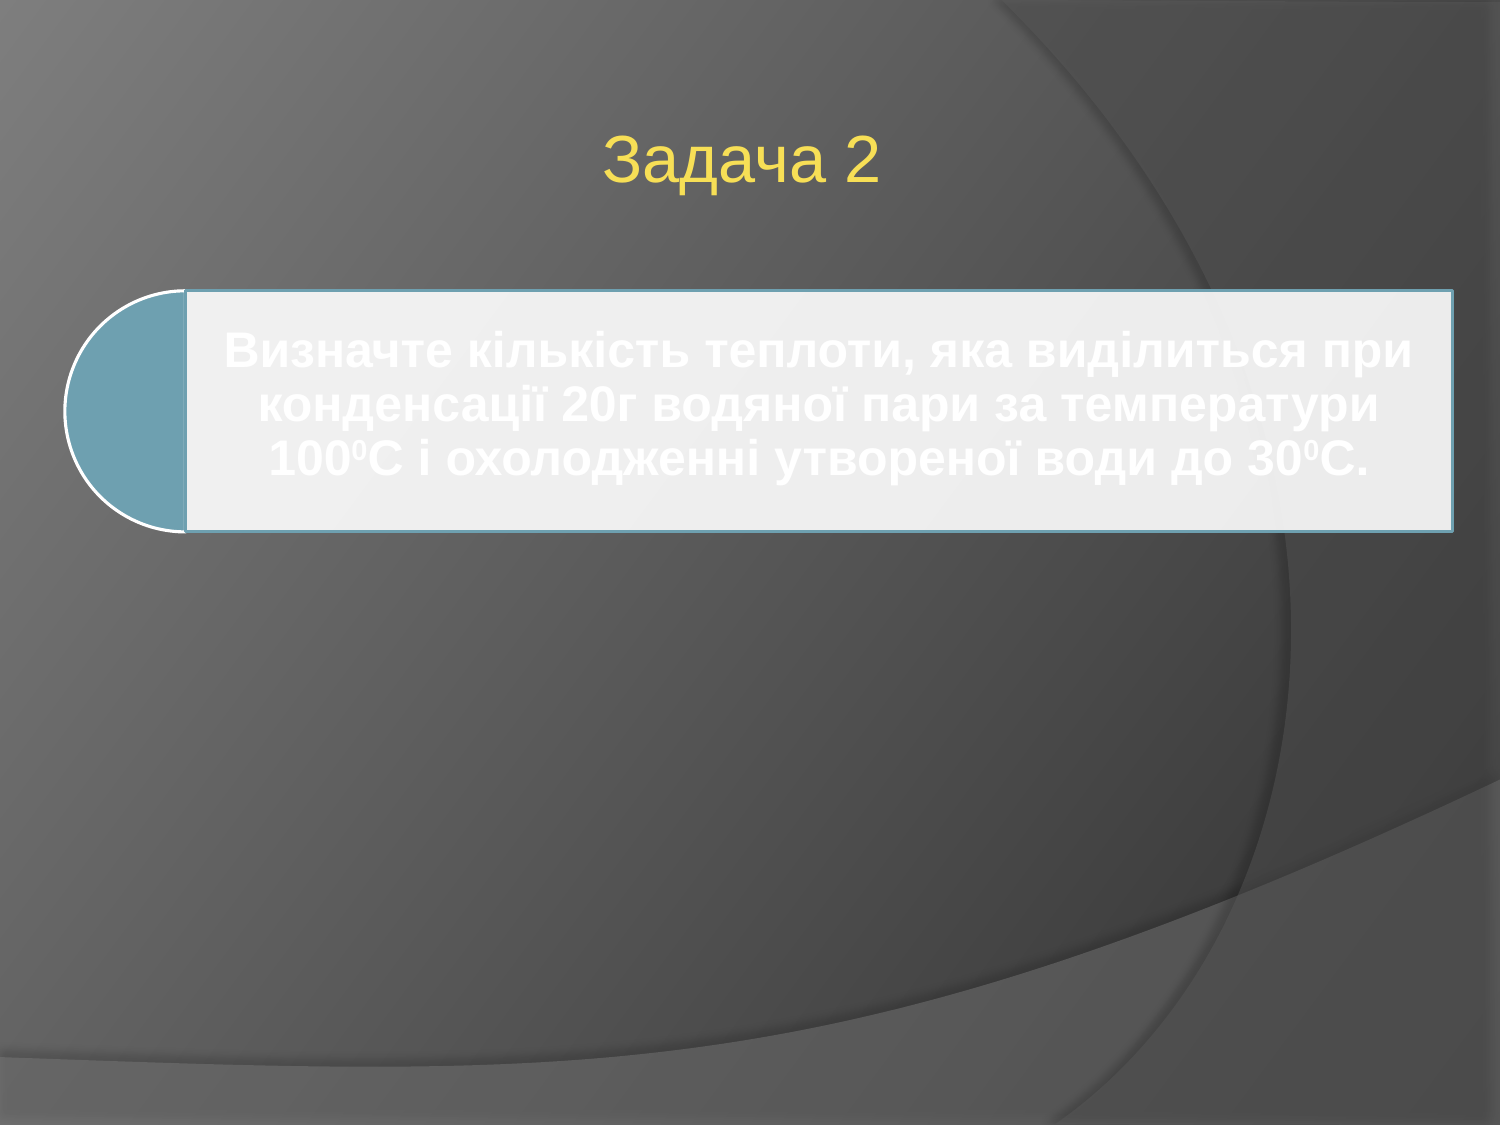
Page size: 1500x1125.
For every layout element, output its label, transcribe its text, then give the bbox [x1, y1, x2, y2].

subtitle Задача 2 [76, 42, 890, 197]
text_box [64, 290, 1453, 533]
